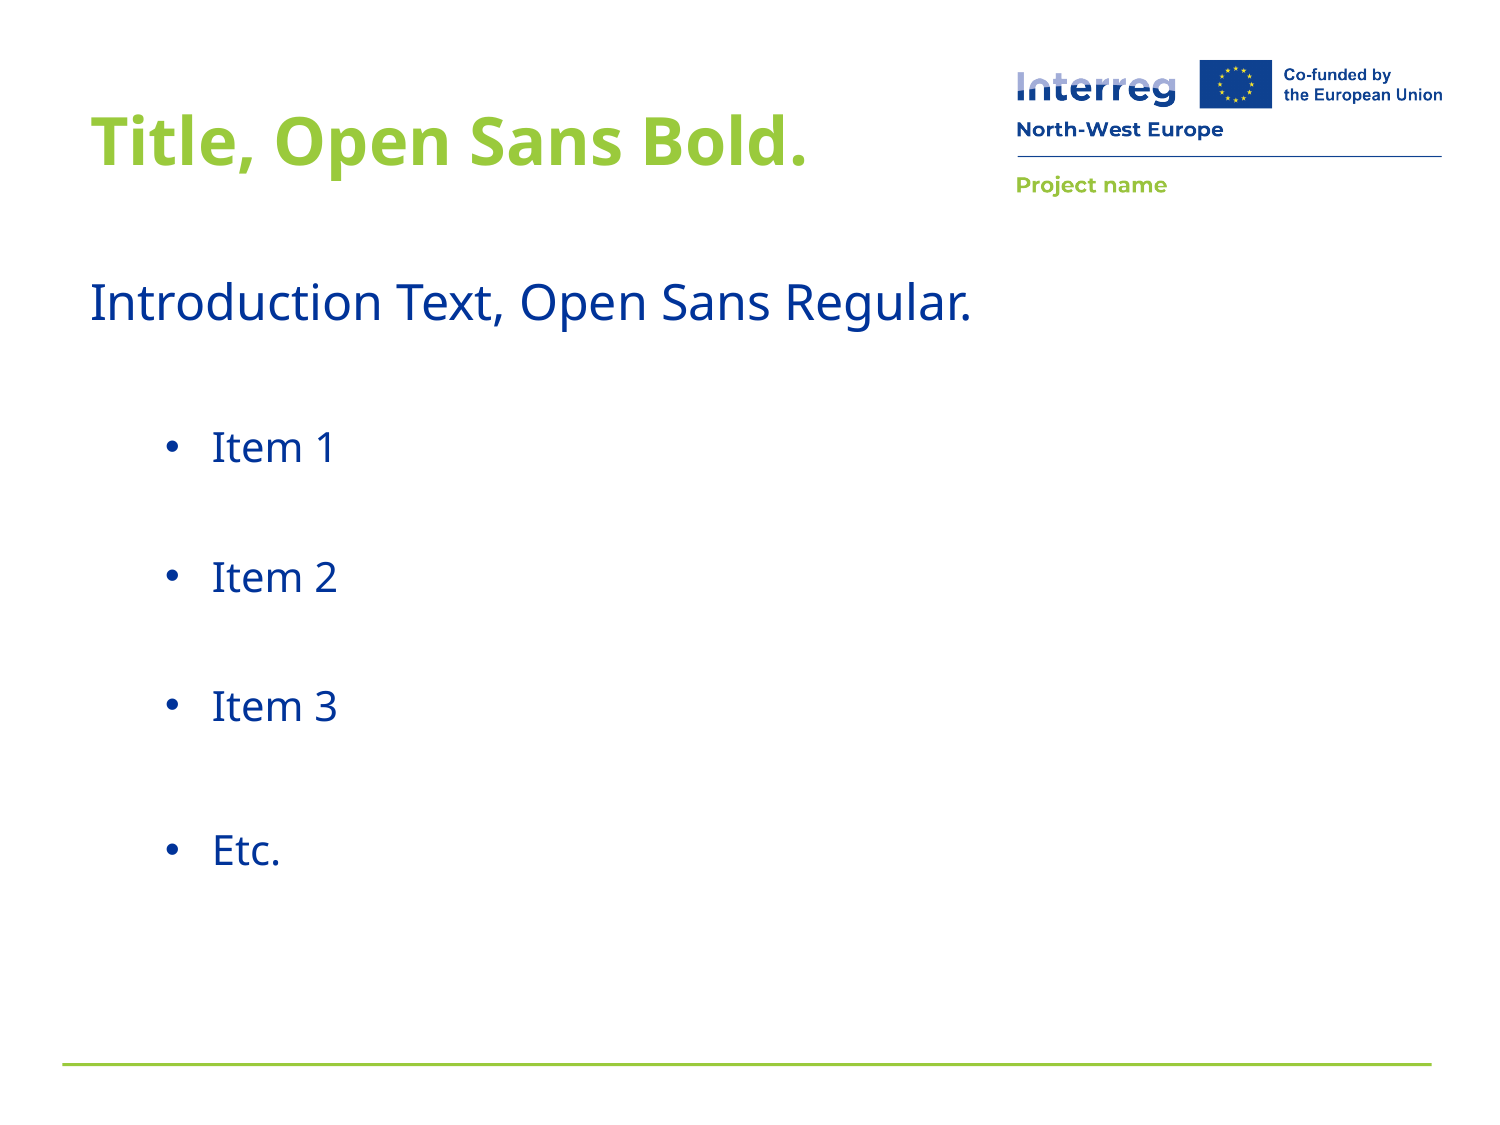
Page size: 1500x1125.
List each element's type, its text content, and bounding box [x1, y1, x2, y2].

picture [958, 0, 1500, 252]
title Title, Open Sans Bold. [75, 45, 961, 233]
list Introduction Text, Open Sans Regular. Item 1 Item 2 Item 3 Etc. [75, 262, 1425, 1005]
